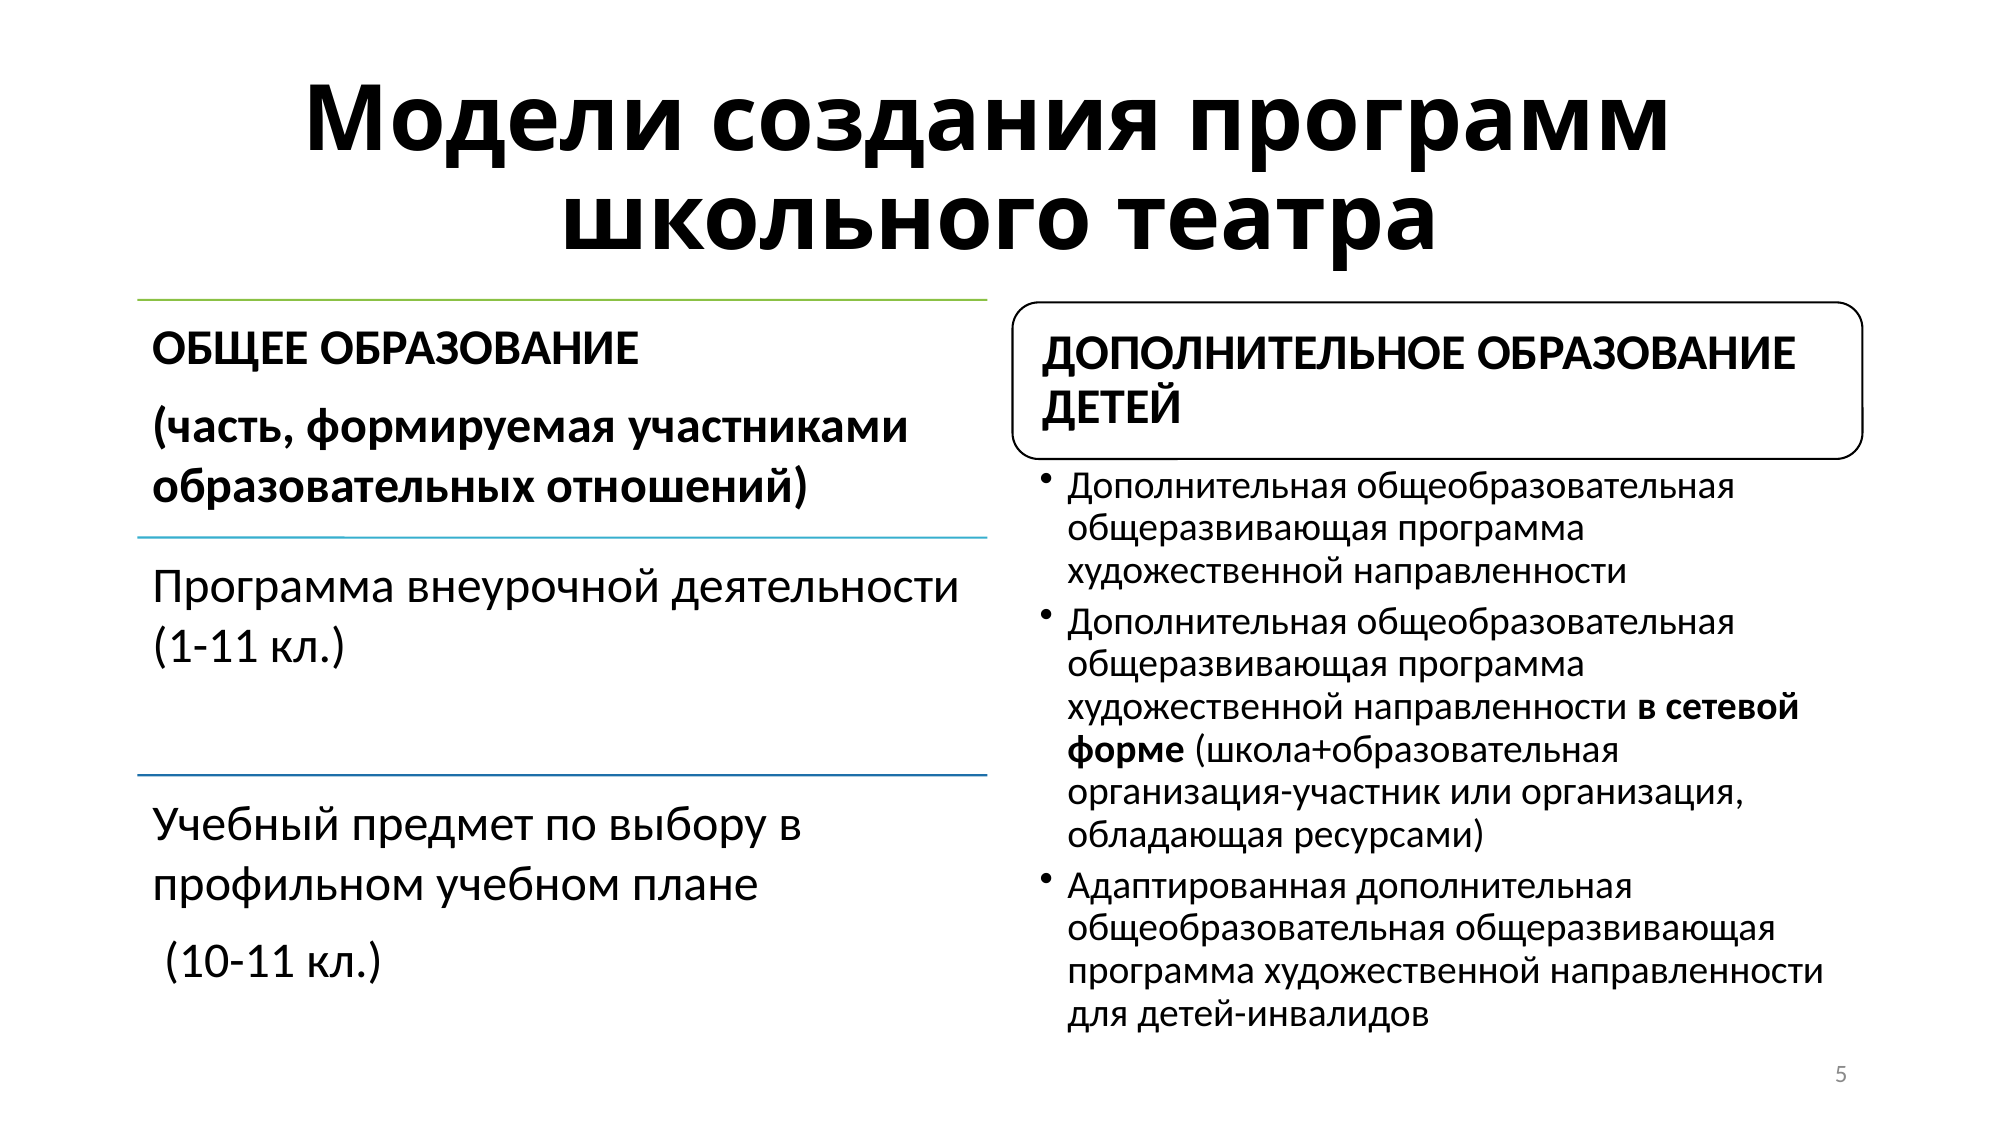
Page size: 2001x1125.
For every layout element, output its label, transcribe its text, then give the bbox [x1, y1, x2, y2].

title Модели создания программ школьного театра [137, 59, 1863, 278]
slide_number 5 [1412, 1066, 1863, 1103]
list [137, 299, 988, 1014]
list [1012, 299, 1863, 1066]
